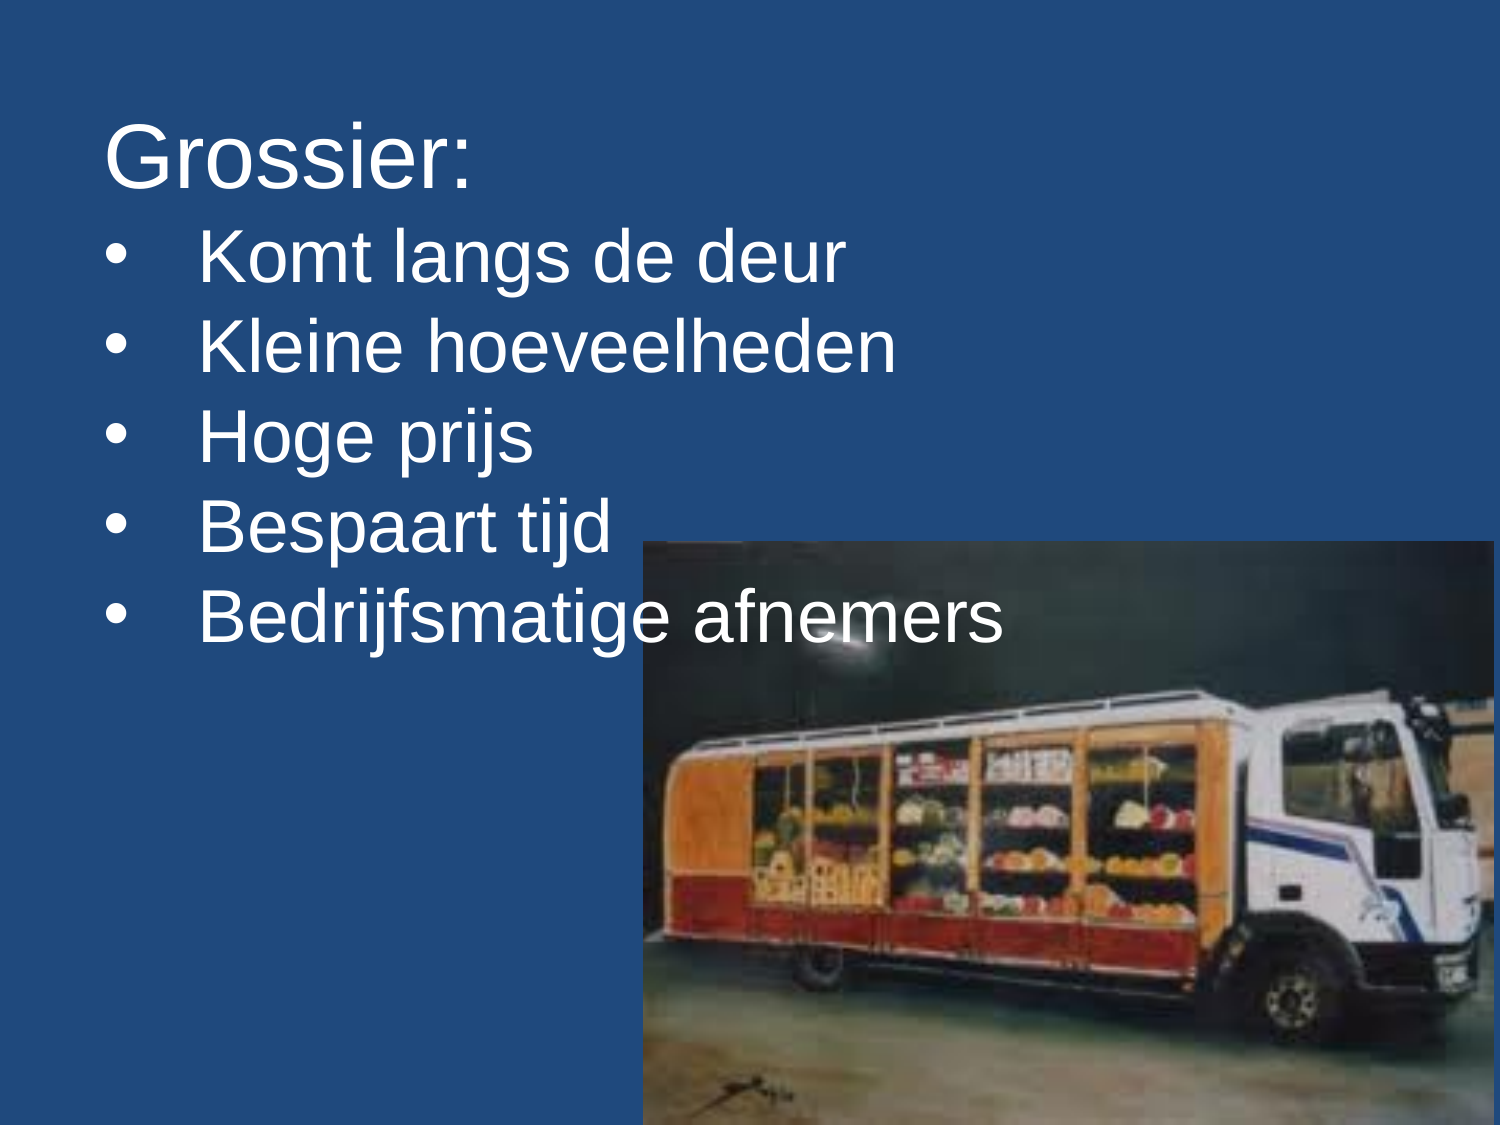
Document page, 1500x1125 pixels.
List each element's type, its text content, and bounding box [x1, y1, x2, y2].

picture [643, 541, 1494, 1125]
text_box Grossier: Komt langs de deur Kleine hoeveelheden Hoge prijs Bespaart tijd Bedrijfsmatige afnemers [88, 89, 1388, 665]
